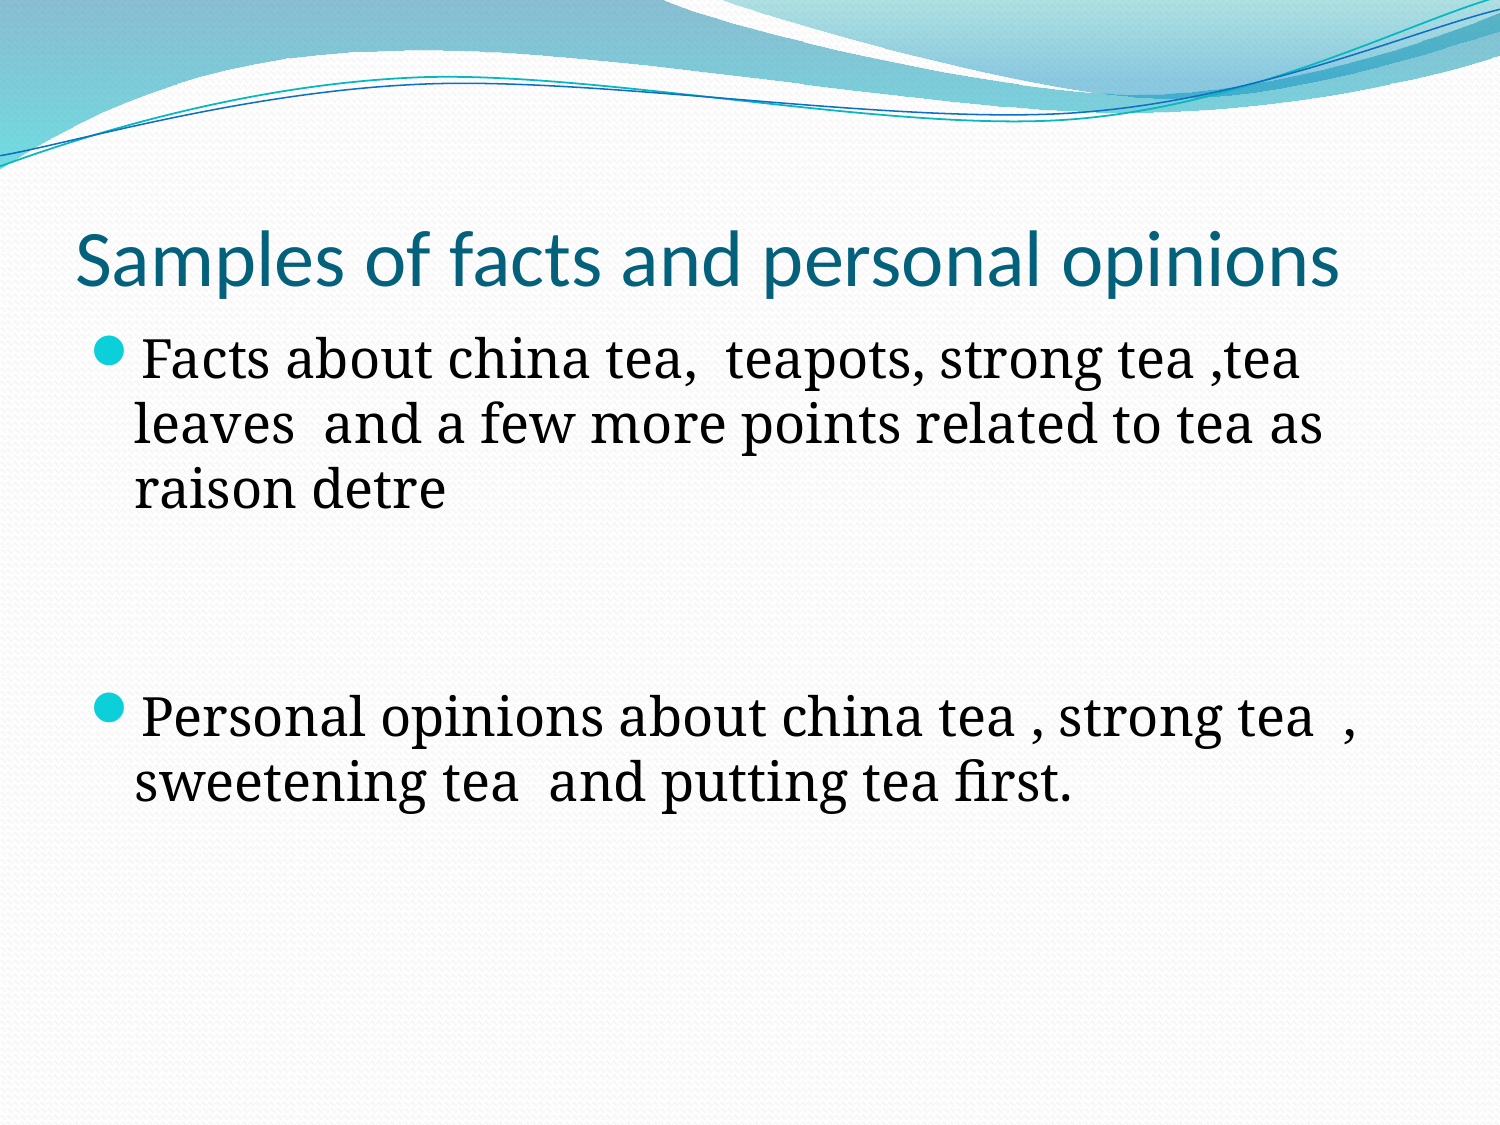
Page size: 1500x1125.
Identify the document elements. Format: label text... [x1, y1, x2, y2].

list Facts about china tea, teapots, strong tea ,tea leaves and a few more points related to tea as raison detre Personal opinions about china tea , strong tea , sweetening tea and putting tea first. [75, 317, 1425, 1038]
title Samples of facts and personal opinions [75, 115, 1425, 303]
